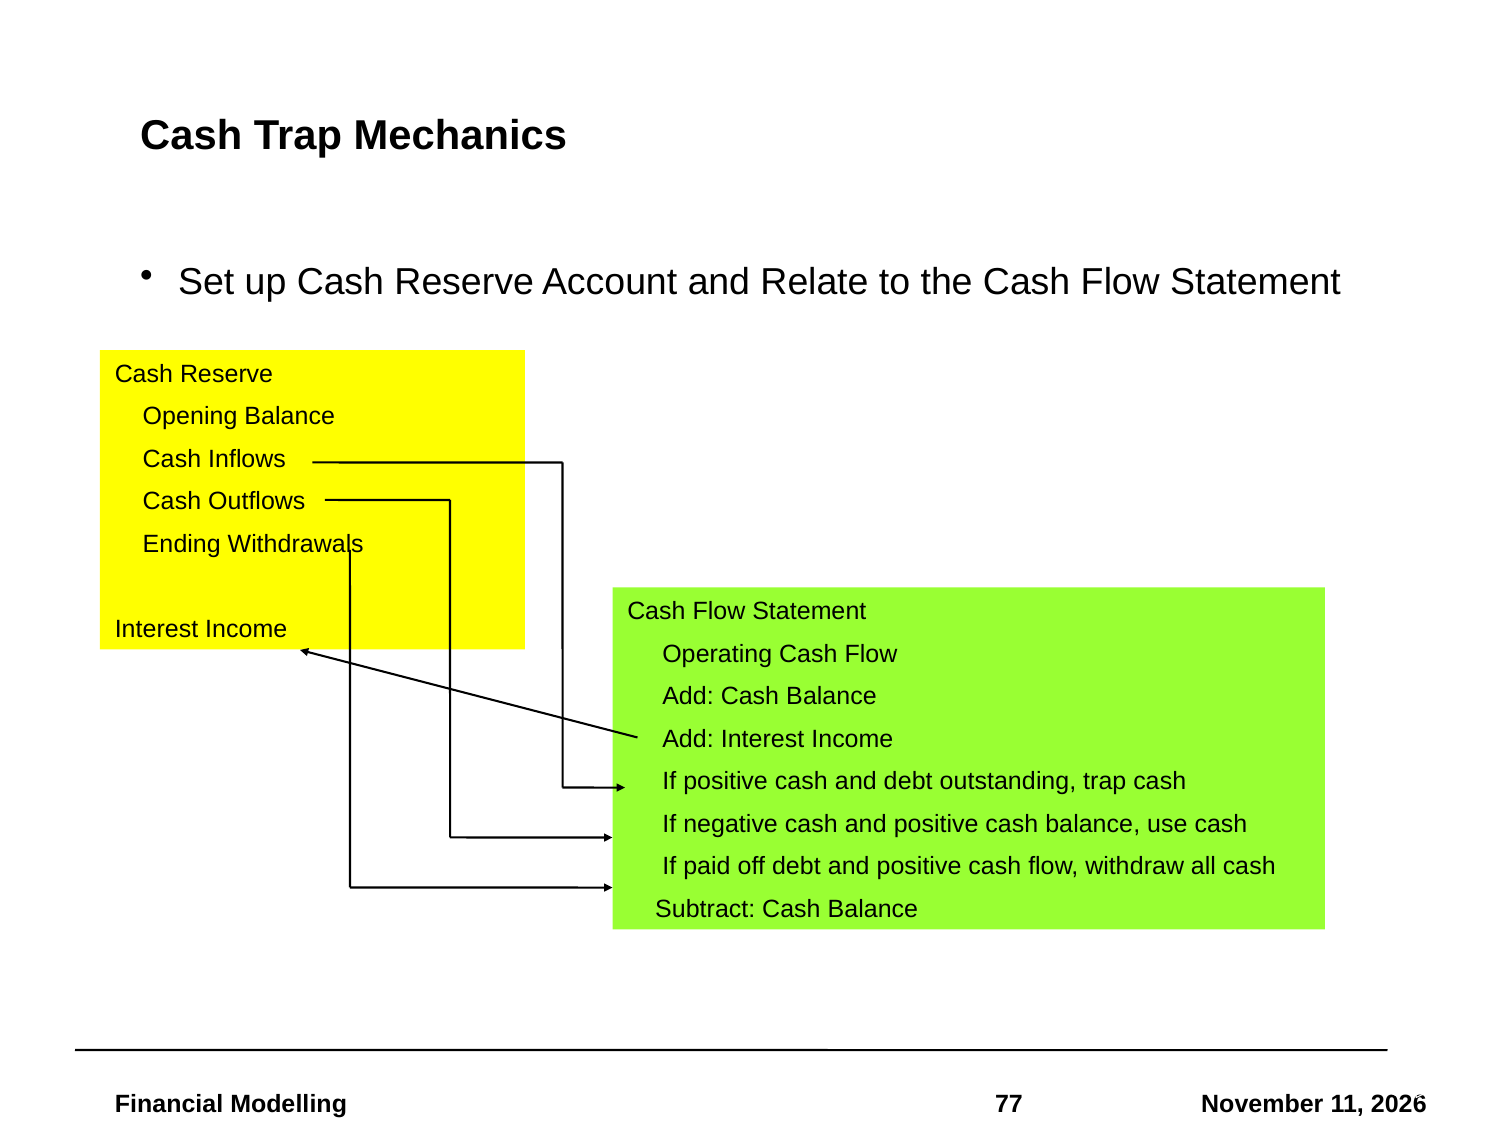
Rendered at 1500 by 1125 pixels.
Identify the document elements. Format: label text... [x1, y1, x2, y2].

text_box Cash Reserve Opening Balance Cash Inflows Cash Outflows Ending Withdrawals Interest Income [99, 350, 525, 650]
text_box Cash Flow Statement Operating Cash Flow Add: Cash Balance Add: Interest Income If positive cash and debt outstanding, trap cash If negative cash and positive cash balance, use cash If paid off debt and positive cash flow, withdraw all cash Subtract: Cash Balance [612, 587, 1325, 930]
text_box [300, 648, 638, 738]
list Set up Cash Reserve Account and Relate to the Cash Flow Statement [124, 249, 1413, 1001]
title Cash Trap Mechanics [124, 99, 1413, 226]
text_box [449, 833, 613, 842]
text_box [349, 883, 613, 892]
text_box [562, 783, 625, 792]
